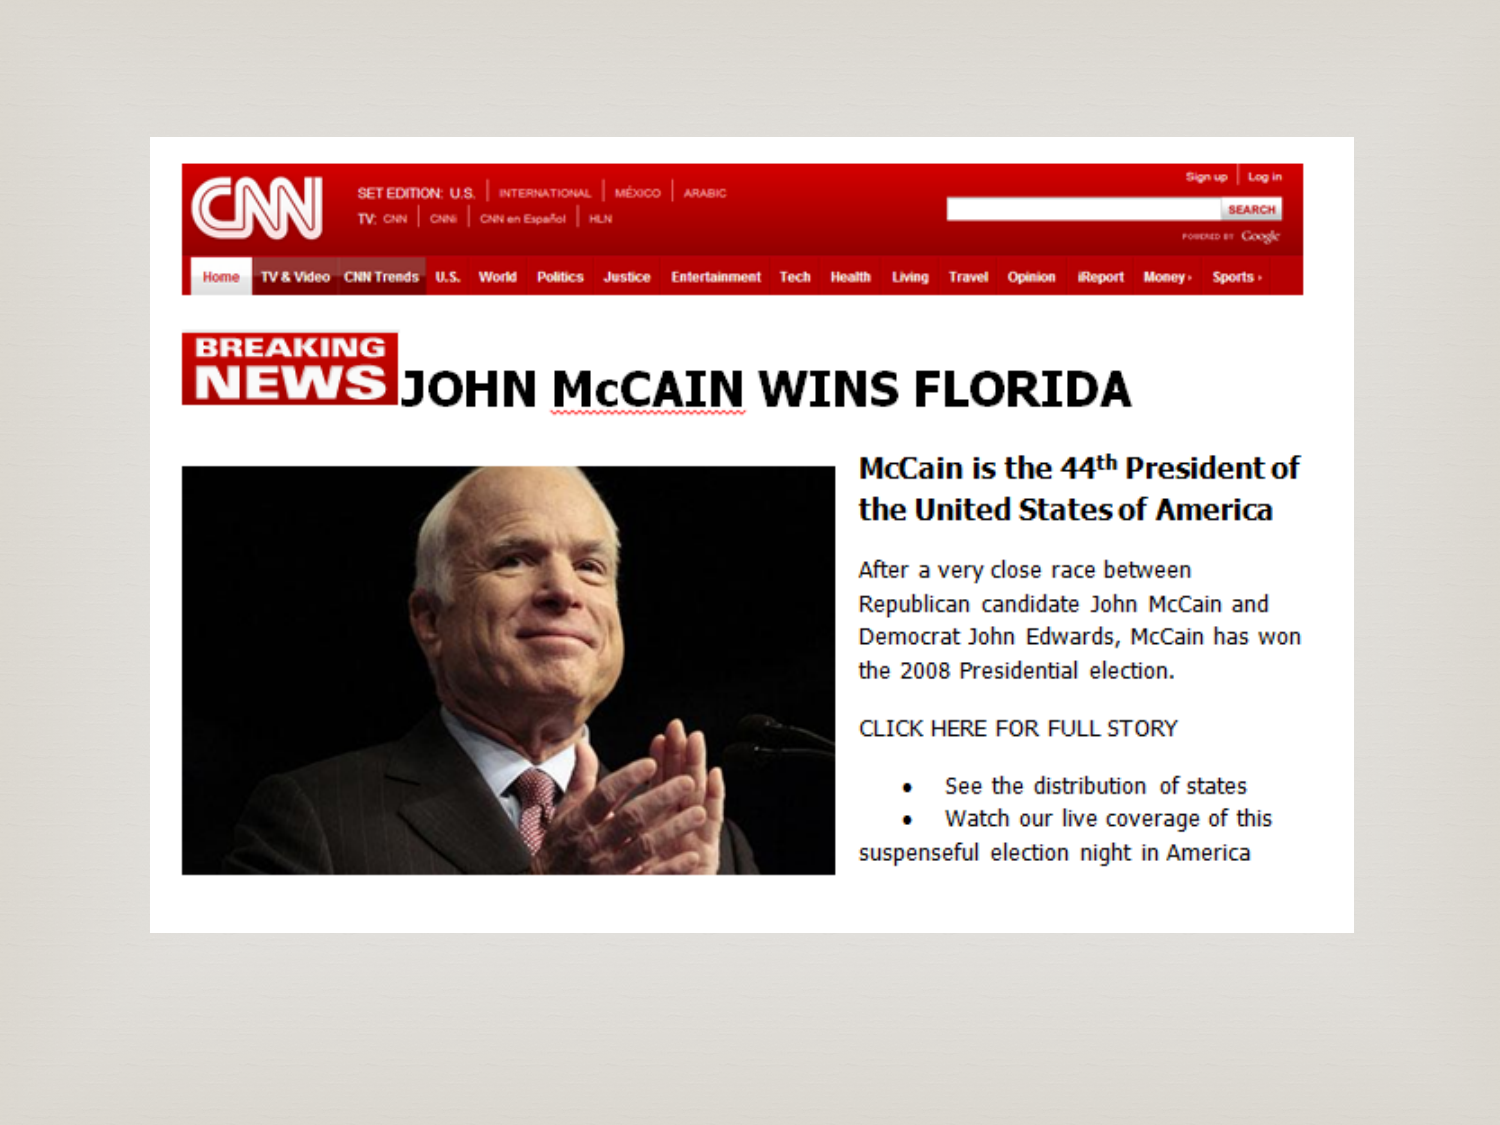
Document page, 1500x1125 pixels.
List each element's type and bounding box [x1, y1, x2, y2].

picture [149, 136, 1355, 934]
